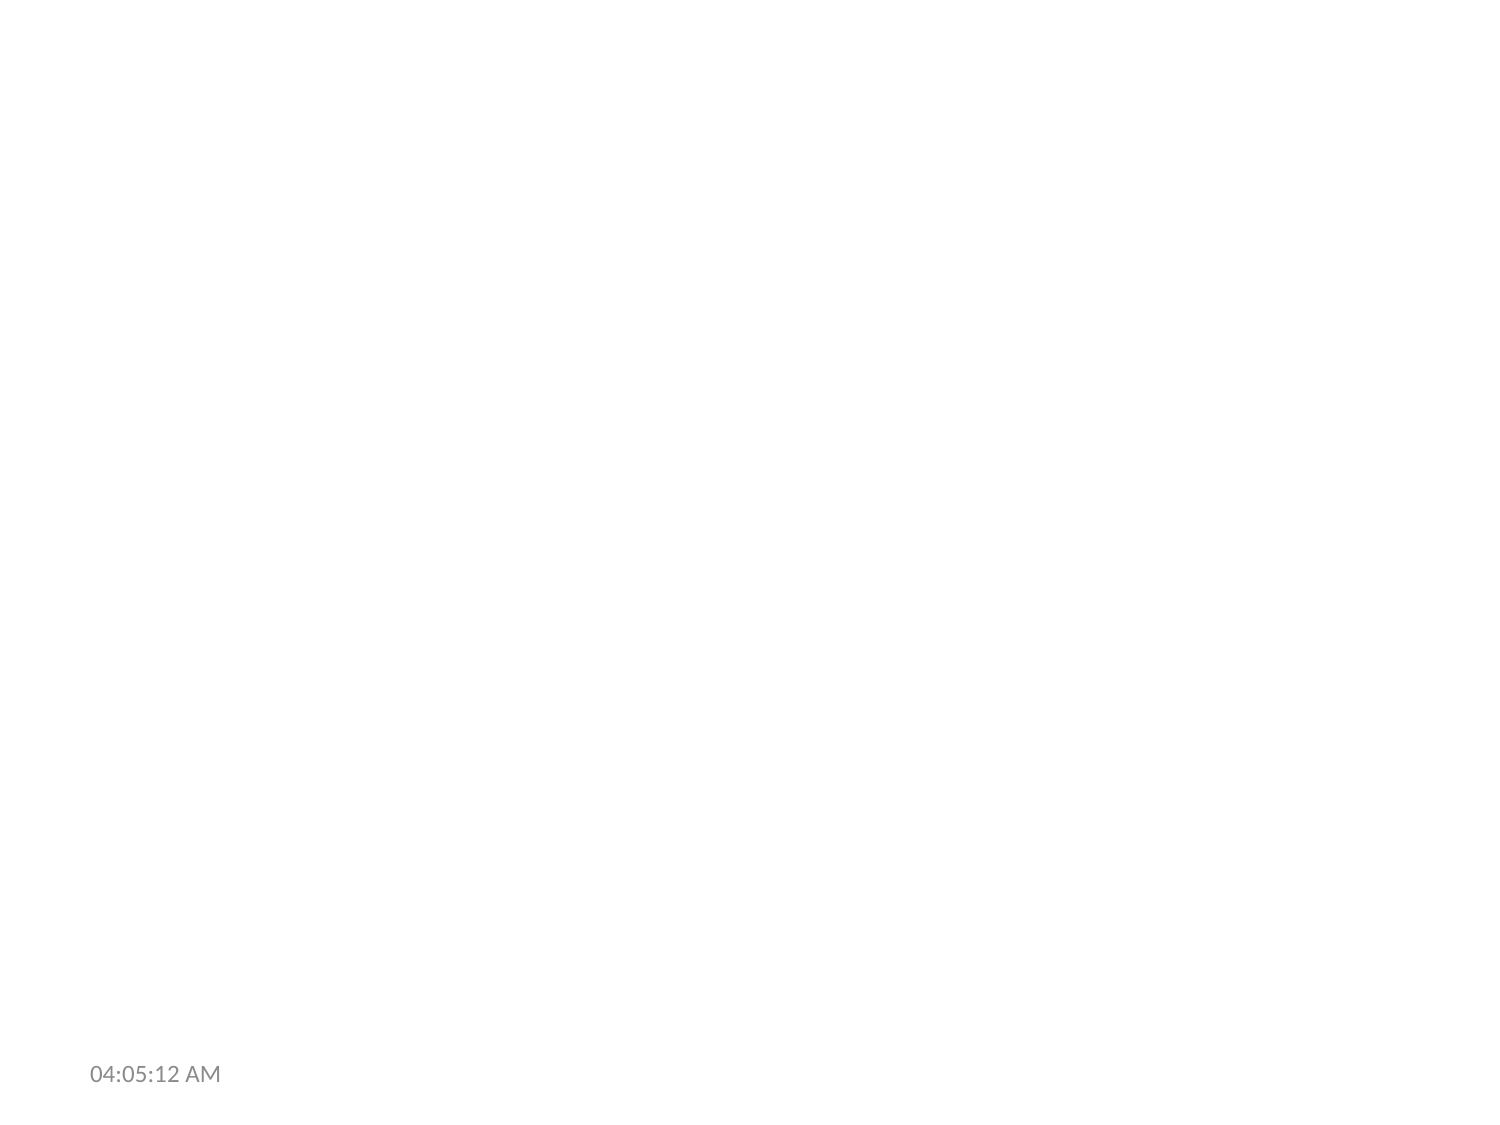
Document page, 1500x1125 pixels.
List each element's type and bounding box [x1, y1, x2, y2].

slide_number [75, 1042, 425, 1103]
